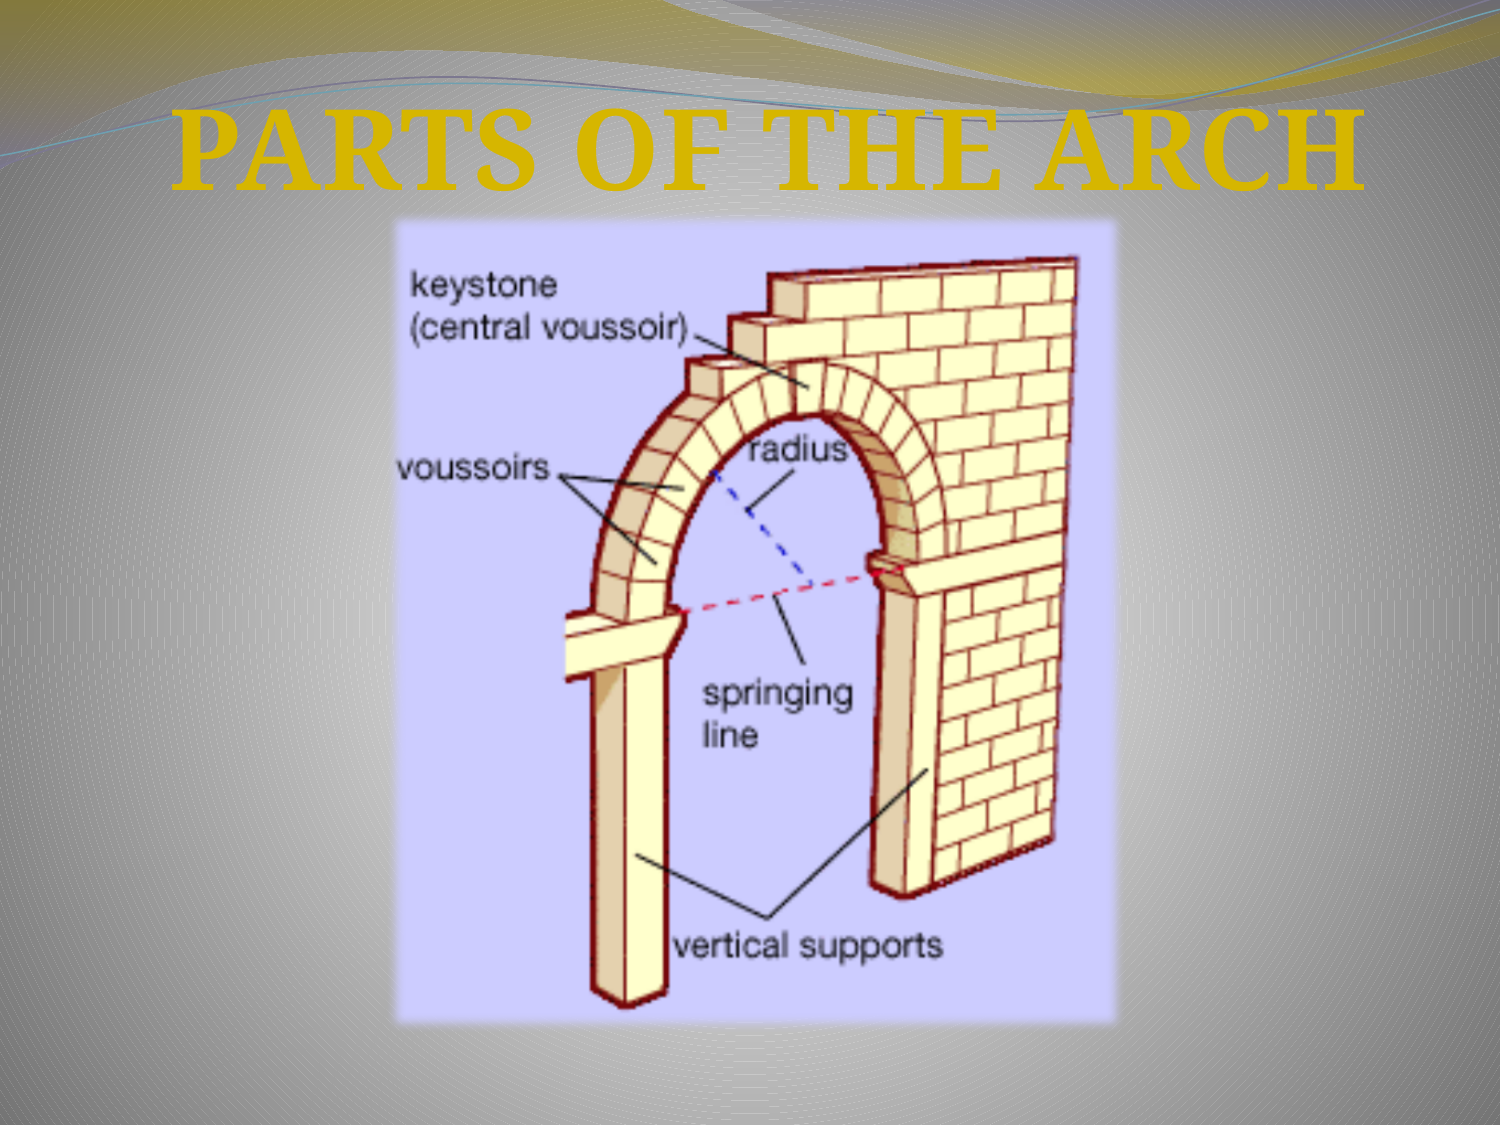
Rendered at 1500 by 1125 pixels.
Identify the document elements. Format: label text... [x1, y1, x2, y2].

text_box PARTS OF THE ARCH [154, 70, 1384, 220]
picture [386, 210, 1126, 1032]
